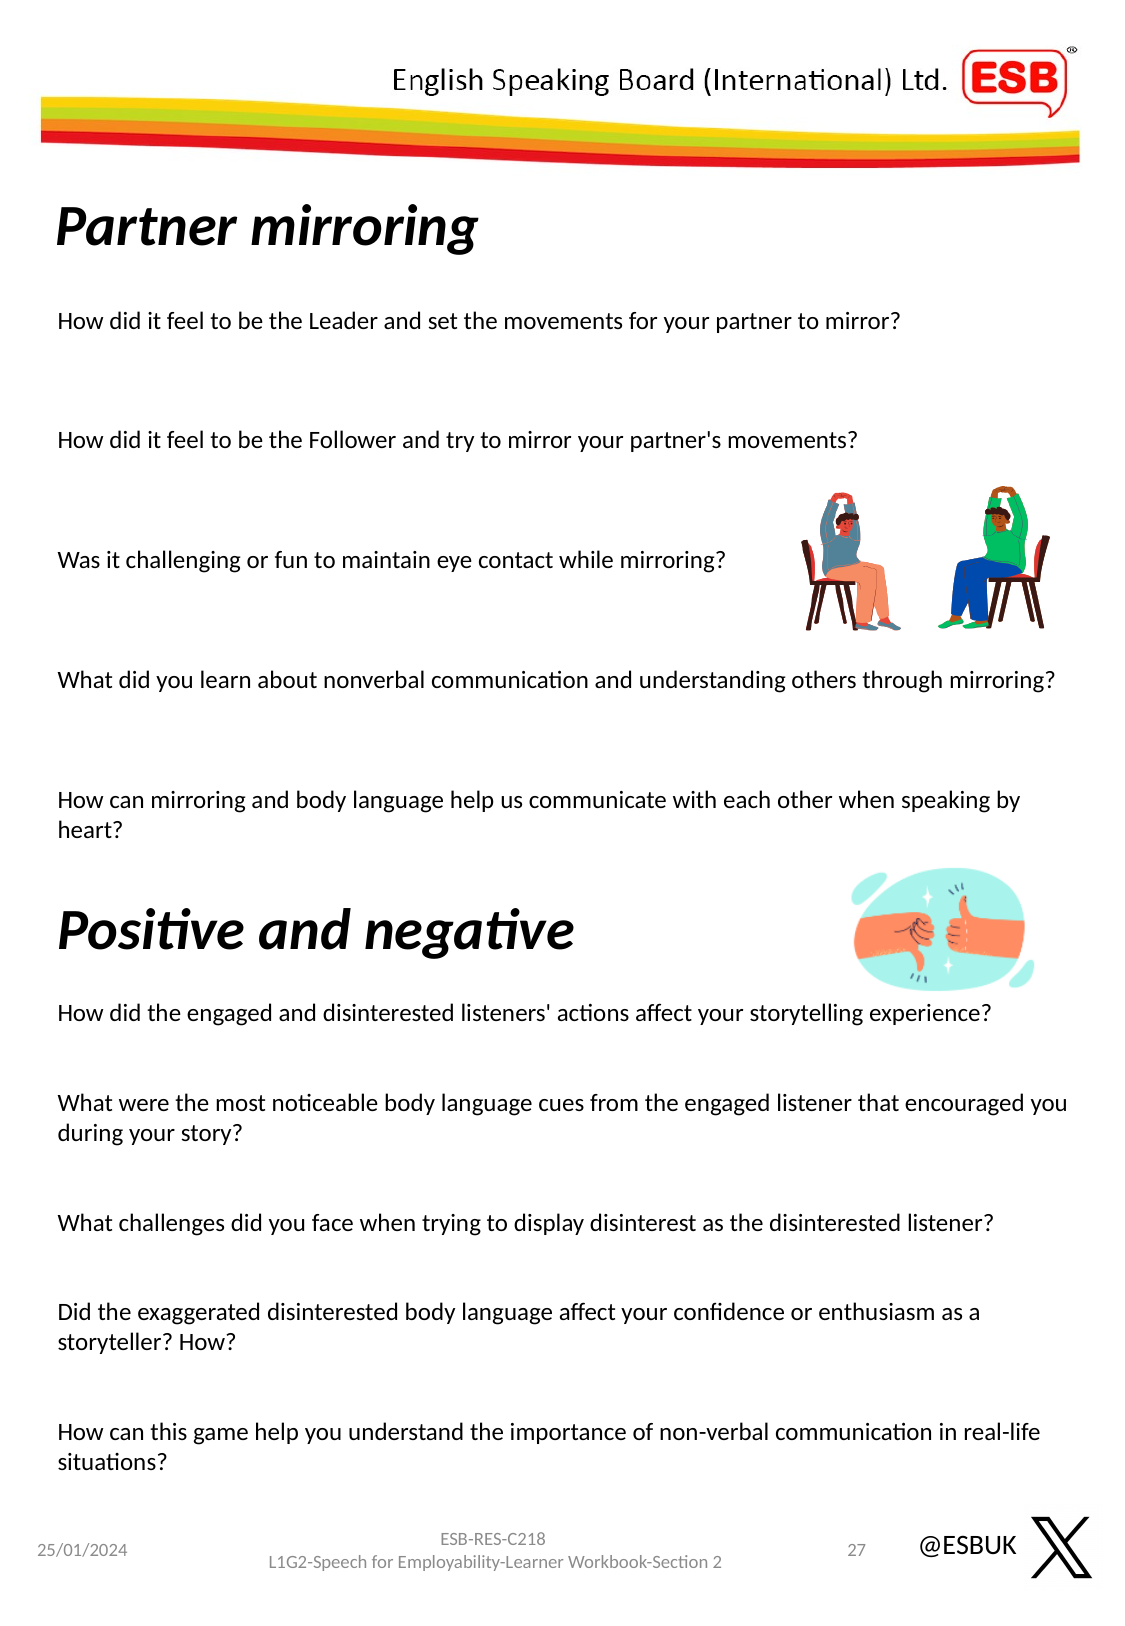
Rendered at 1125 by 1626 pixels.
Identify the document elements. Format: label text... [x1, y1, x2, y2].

text_box How did the engaged and disinterested listeners' actions affect your storytelling experience? What were the most noticeable body language cues from the engaged listener that encouraged you during your story? What challenges did you face when trying to display disinterest as the disinterested listener? Did the exaggerated disinterested body language affect your confidence or enthusiasm as a storyteller? How? How can this game help you understand the importance of non-verbal communication in real-life situations? [42, 989, 1094, 1483]
text_box How did it feel to be the Leader and set the movements for your partner to mirror? How did it feel to be the Follower and try to mirror your partner's movements? Was it challenging or fun to maintain eye contact while mirroring? What did you learn about nonverbal communication and understanding others through mirroring? How can mirroring and body language help us communicate with each other when speaking by heart? [42, 296, 1094, 851]
picture [0, 1, 1125, 234]
text_box Positive and negative [42, 887, 848, 974]
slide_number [22, 1506, 219, 1593]
footer ESB-RES-C218 L1G2-Speech for Employability-Learner Workbook-Section 2 [219, 1506, 697, 1593]
picture [848, 843, 1045, 1003]
slide_number 27 [697, 1506, 882, 1593]
text_box Partner mirroring [40, 182, 1011, 270]
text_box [770, 463, 1082, 652]
picture [1022, 1504, 1103, 1592]
